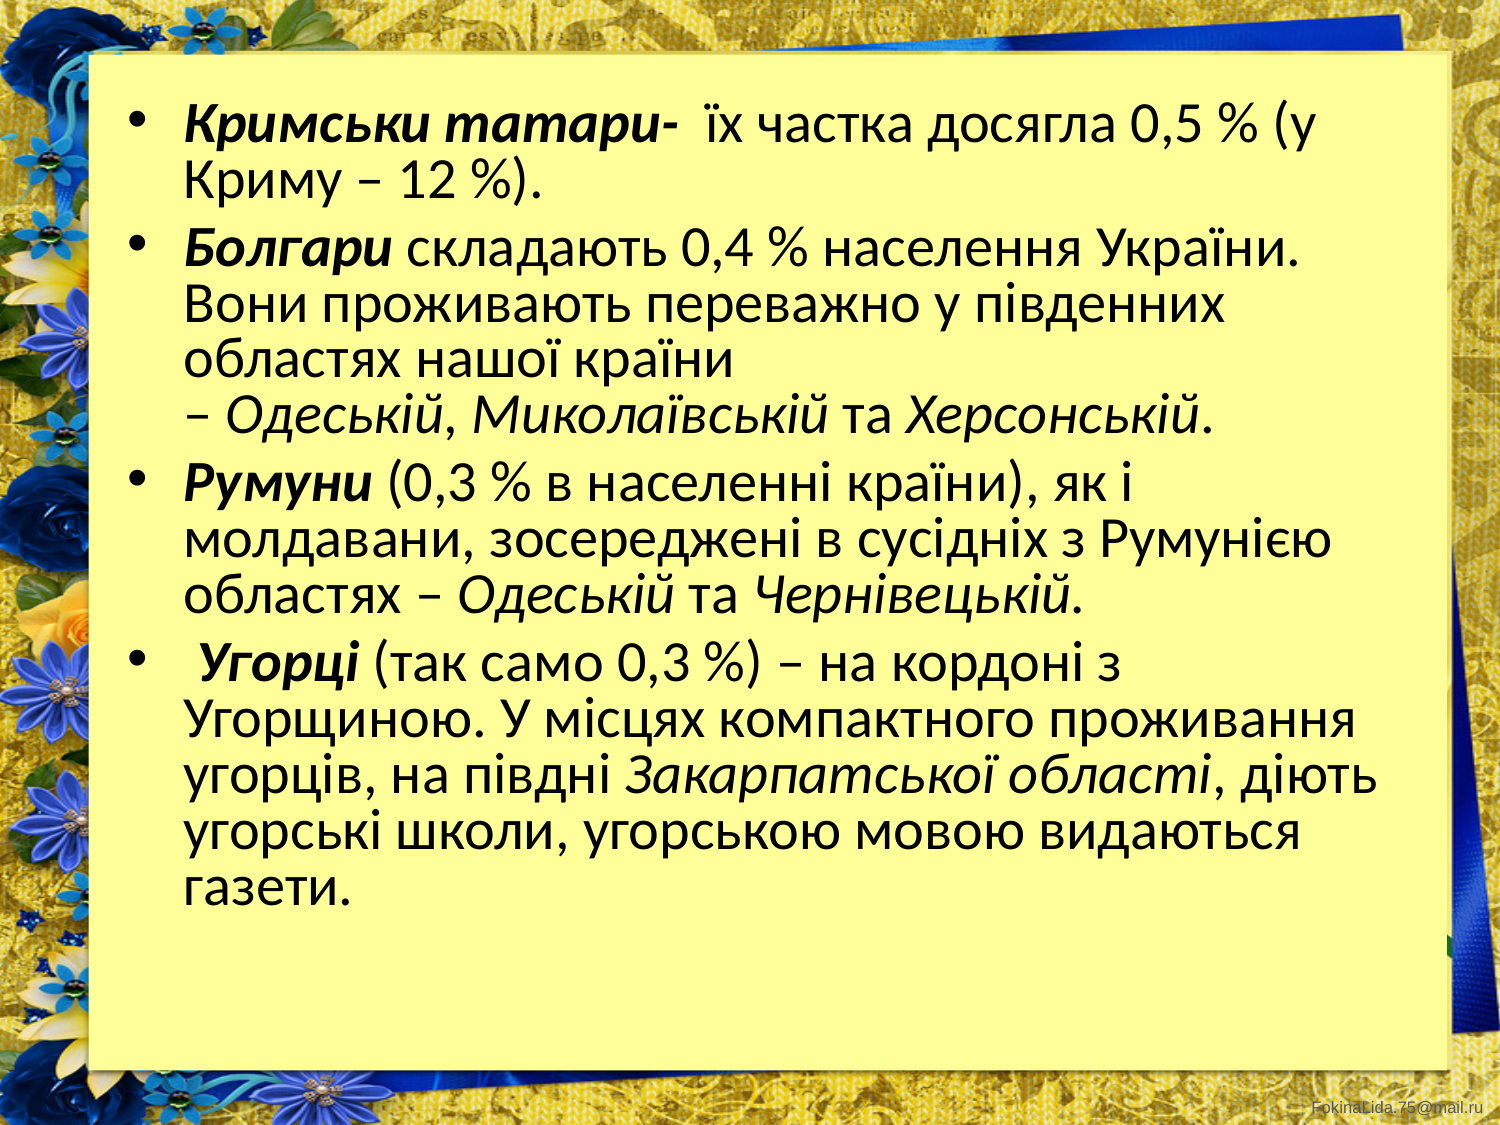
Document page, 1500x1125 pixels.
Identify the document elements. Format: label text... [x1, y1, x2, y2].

list Кримськи татари- їх частка досягла 0,5 % (у Криму – 12 %). Болгари складають 0,4 % населення України. Вони проживають переважно у південних областях нашої країни – Одеській, Миколаївській та Херсонській. Румуни (0,3 % в населенні країни), як і молдавани, зосереджені в сусідніх з Румунією областях – Одеській та Чернівецькій. Угорці (так само 0,3 %) – на кордоні з Угорщиною. У місцях компактного проживання угорців, на півдні Закарпатської області, діють угорські школи, угорською мовою видаються газети. [111, 89, 1426, 1006]
picture [0, 0, 1500, 1125]
